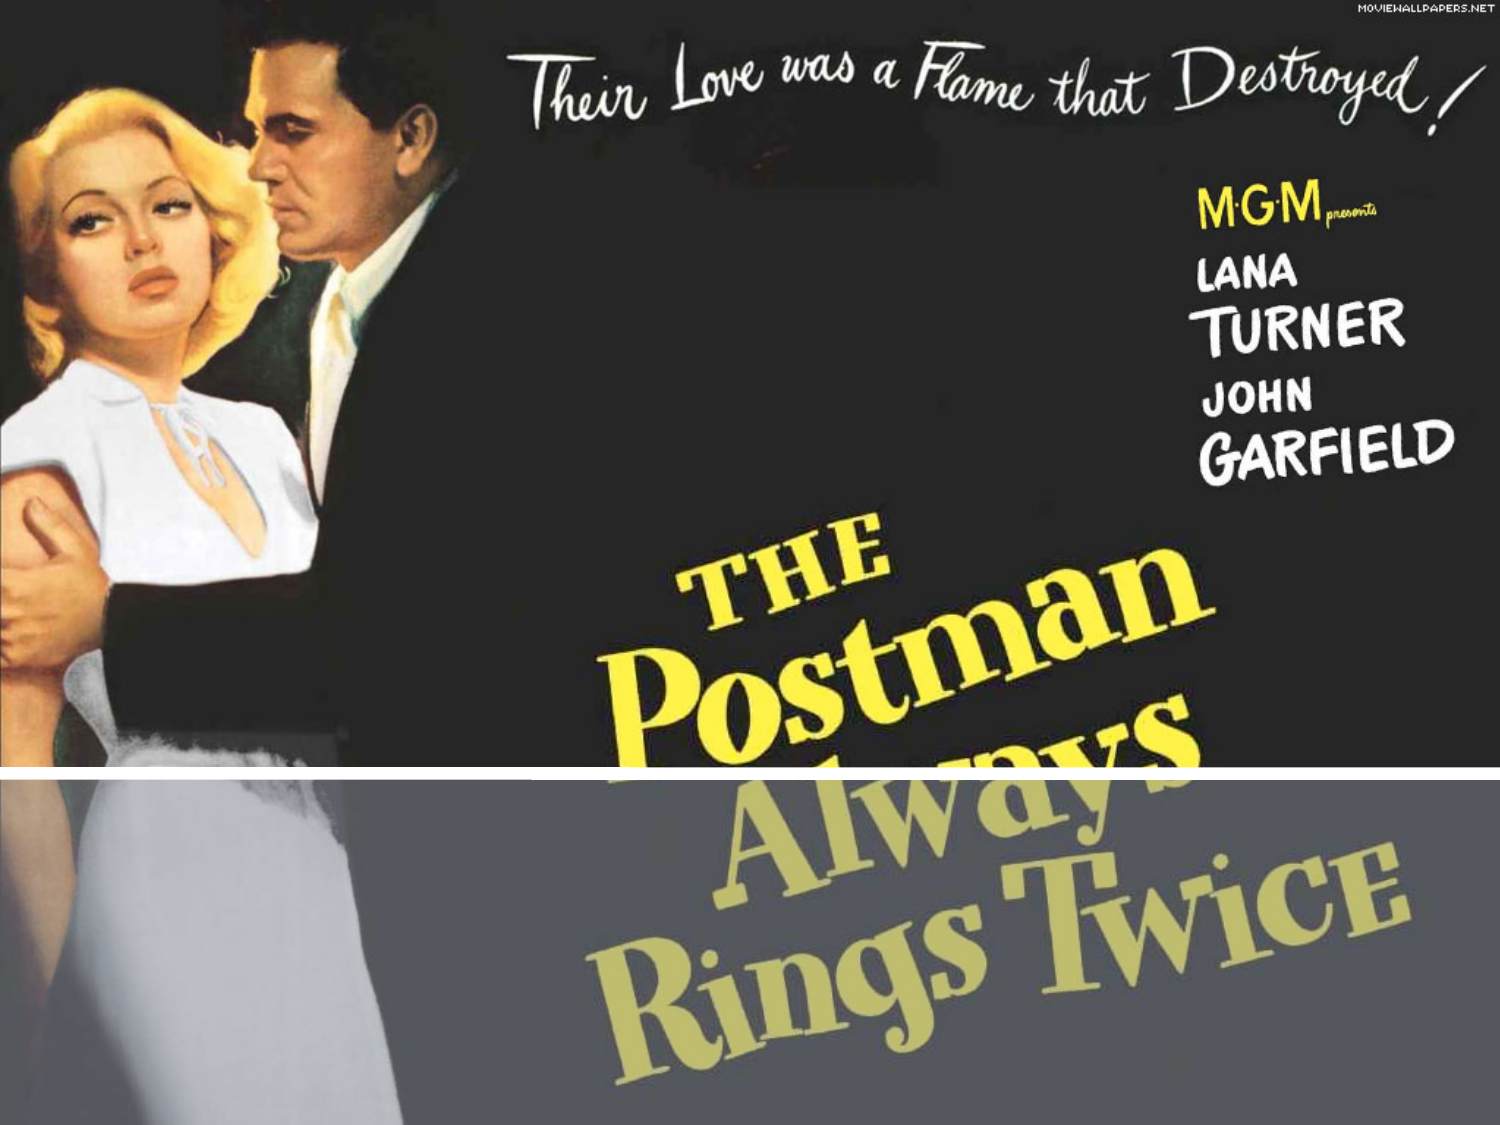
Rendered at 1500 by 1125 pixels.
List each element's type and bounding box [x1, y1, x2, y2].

picture [0, 0, 1500, 767]
